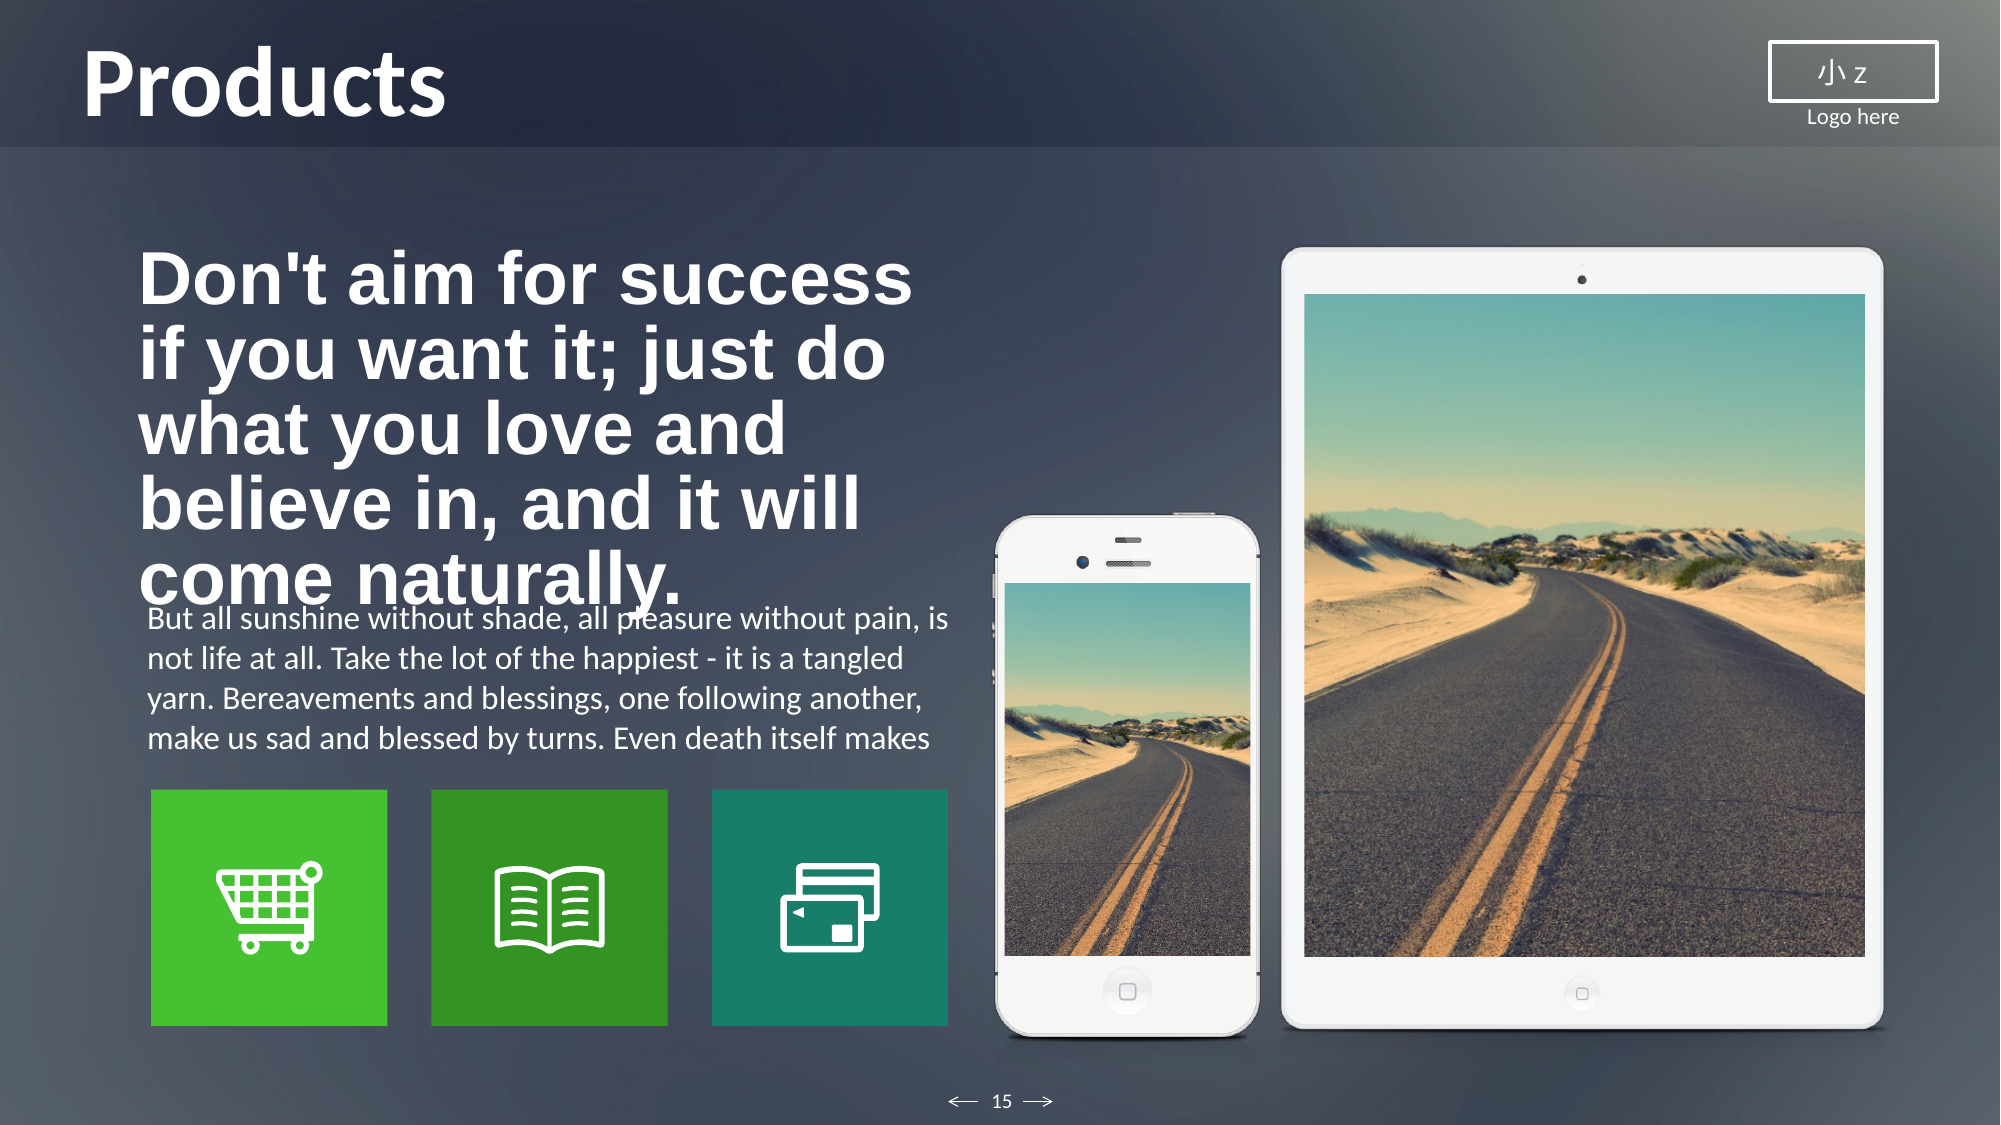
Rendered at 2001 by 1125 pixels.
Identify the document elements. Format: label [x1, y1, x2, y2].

text_box [431, 789, 668, 1027]
text_box [711, 789, 949, 1027]
text_box [1278, 243, 1891, 1054]
picture [0, 0, 2000, 1125]
text_box [150, 789, 388, 1027]
text_box [947, 1079, 1054, 1123]
text_box [1769, 41, 1938, 138]
text_box [991, 511, 1261, 1063]
